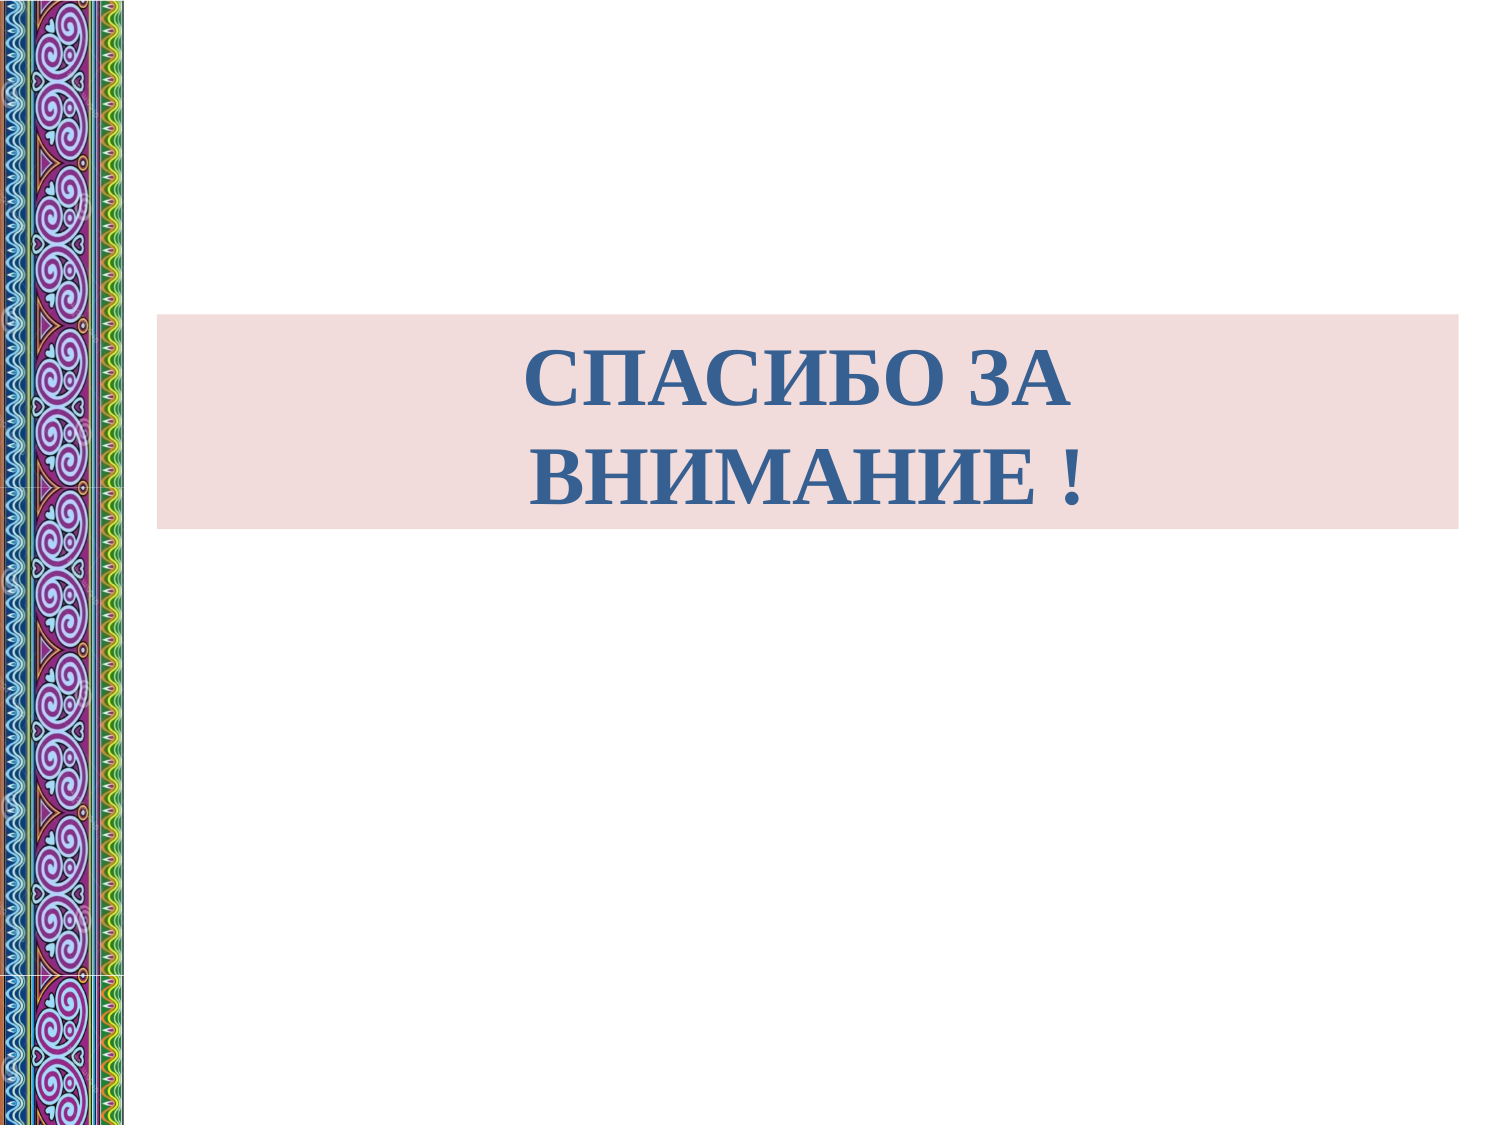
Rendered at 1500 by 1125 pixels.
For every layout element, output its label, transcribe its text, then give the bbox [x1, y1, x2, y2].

text_box СПАСИБО ЗА ВНИМАНИЕ ! [156, 314, 1459, 530]
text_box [0, 0, 125, 1125]
